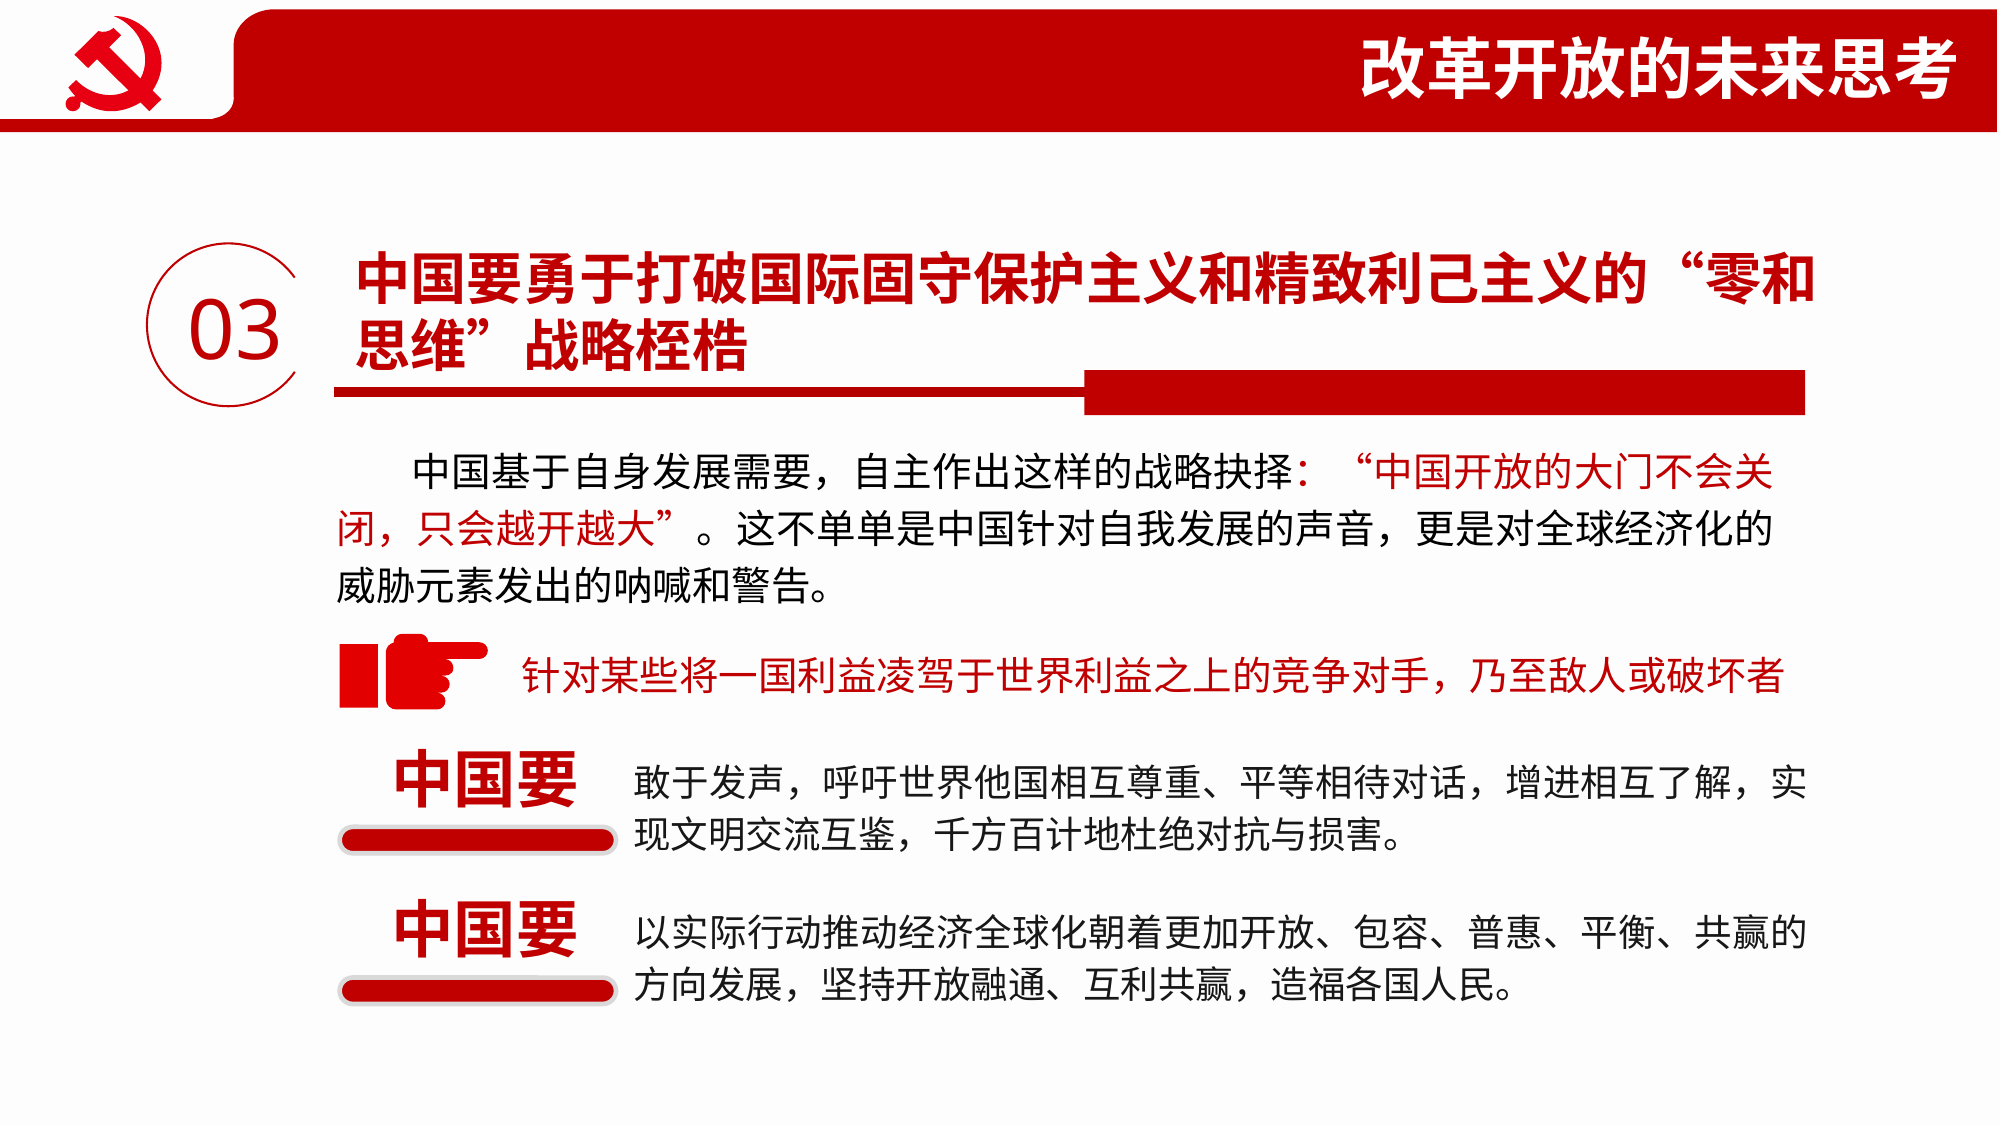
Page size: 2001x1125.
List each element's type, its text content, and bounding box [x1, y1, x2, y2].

text_box 中国要 [376, 732, 594, 822]
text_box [339, 826, 617, 887]
text_box 中国基于自身发展需要，自主作出这样的战略抉择：“中国开放的大门不会关闭，只会越开越大”。这不单单是中国针对自我发展的声音，更是对全球经济化的威胁元素发出的呐喊和警告。 [321, 429, 1790, 616]
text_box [333, 370, 1806, 416]
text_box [339, 977, 617, 1038]
text_box 中国要勇于打破国际固守保护主义和精致利己主义的“零和思维”战略桎梏 [339, 235, 1842, 366]
text_box 中国要 [376, 887, 594, 973]
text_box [339, 633, 488, 710]
text_box 以实际行动推动经济全球化朝着更加开放、包容、普惠、平衡、共赢的方向发展，坚持开放融通、互利共赢，造福各国人民。 [616, 893, 1825, 1015]
text_box 针对某些将一国利益凌驾于世界利益之上的竞争对手，乃至敌人或破坏者 [506, 643, 1801, 706]
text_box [146, 243, 310, 407]
text_box 敢于发声，呼吁世界他国相互尊重、平等相待对话，增进相互了解，实现文明交流互鉴，千方百计地杜绝对抗与损害。 [616, 742, 1825, 865]
